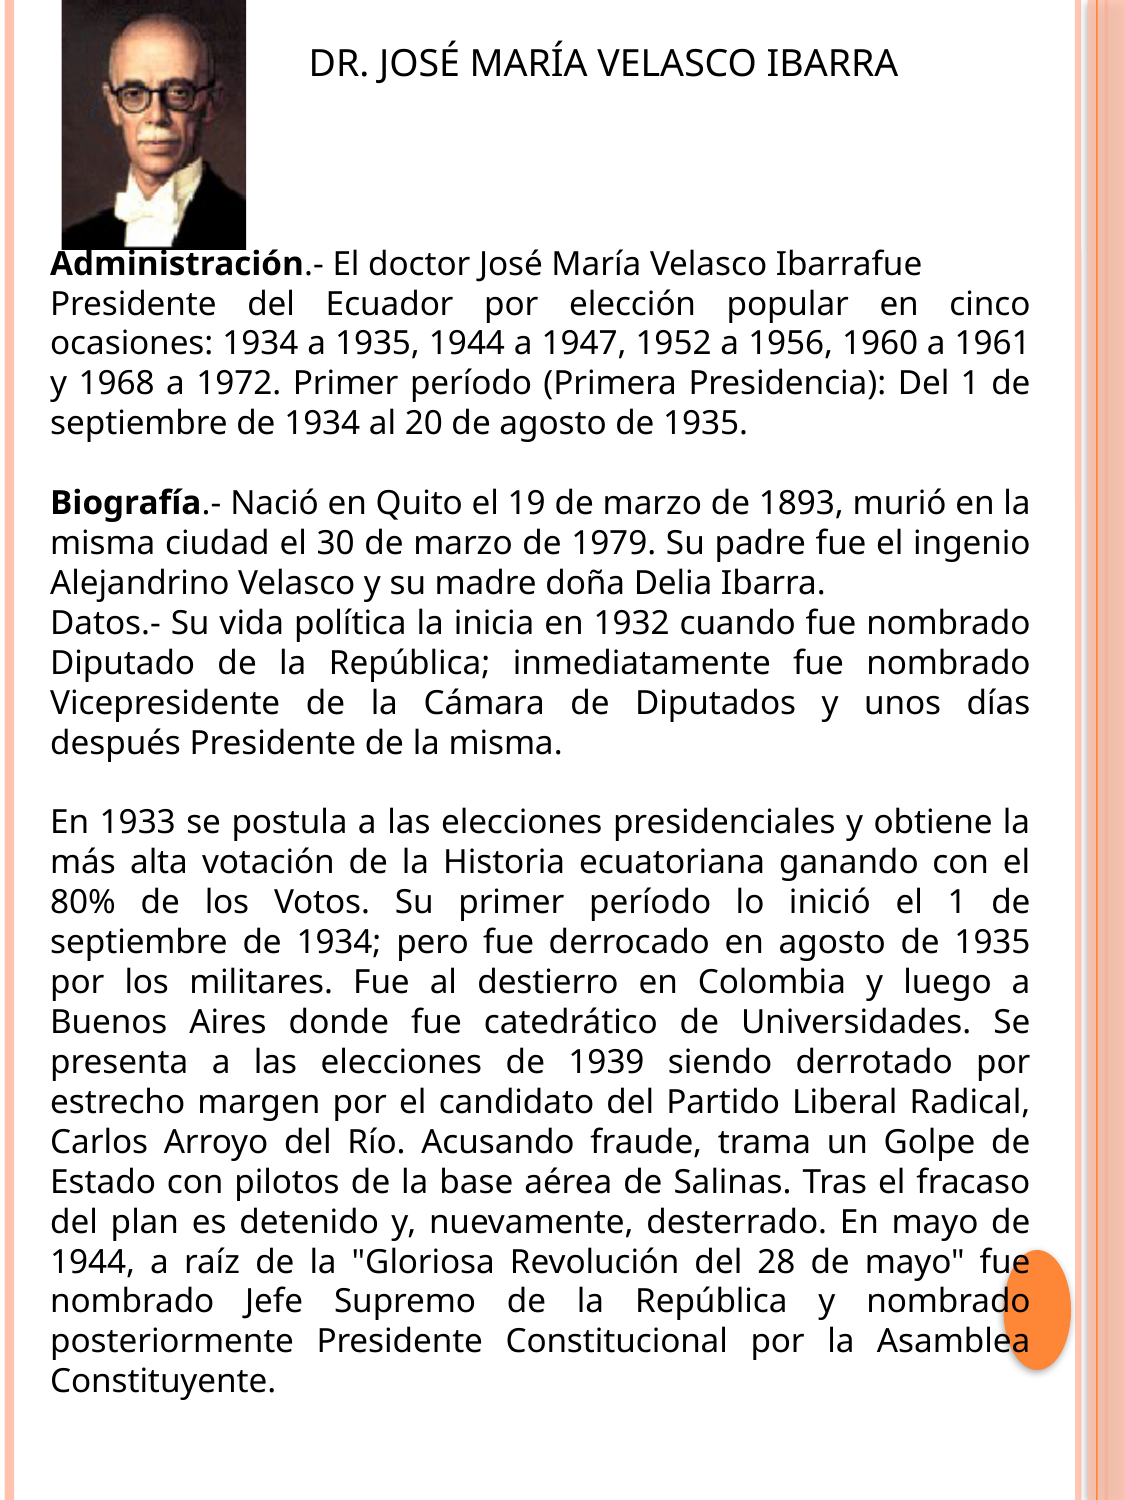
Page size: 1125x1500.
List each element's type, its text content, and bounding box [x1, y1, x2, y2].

text_box Administración.- El doctor José María Velasco Ibarrafue Presidente del Ecuador por elección popular en cinco ocasiones: 1934 a 1935, 1944 a 1947, 1952 a 1956, 1960 a 1961 y 1968 a 1972. Primer período (Primera Presidencia): Del 1 de septiembre de 1934 al 20 de agosto de 1935. Biografía.- Nació en Quito el 19 de marzo de 1893, murió en la misma ciudad el 30 de marzo de 1979. Su padre fue el ingenio Alejandrino Velasco y su madre doña Delia Ibarra. Datos.- Su vida política la inicia en 1932 cuando fue nombrado Diputado de la República; inmediatamente fue nombrado Vicepresidente de la Cámara de Diputados y unos días después Presidente de la misma. En 1933 se postula a las elecciones presidenciales y obtiene la más alta votación de la Historia ecuatoriana ganando con el 80% de los Votos. Su primer período lo inició el 1 de septiembre de 1934; pero fue derrocado en agosto de 1935 por los militares. Fue al destierro en Colombia y luego a Buenos Aires donde fue catedrático de Universidades. Se presenta a las elecciones de 1939 siendo derrotado por estrecho margen por el candidato del Partido Liberal Radical, Carlos Arroyo del Río. Acusando fraude, trama un Golpe de Estado con pilotos de la base aérea de Salinas. Tras el fracaso del plan es detenido y, nuevamente, desterrado. En mayo de 1944, a raíz de la "Gloriosa Revolución del 28 de mayo" fue nombrado Jefe Supremo de la República y nombrado posteriormente Presidente Constitucional por la Asamblea Constituyente. [35, 234, 1047, 1407]
picture [61, 0, 247, 251]
text_box DR. JOSÉ MARÍA VELASCO IBARRA [294, 31, 924, 91]
